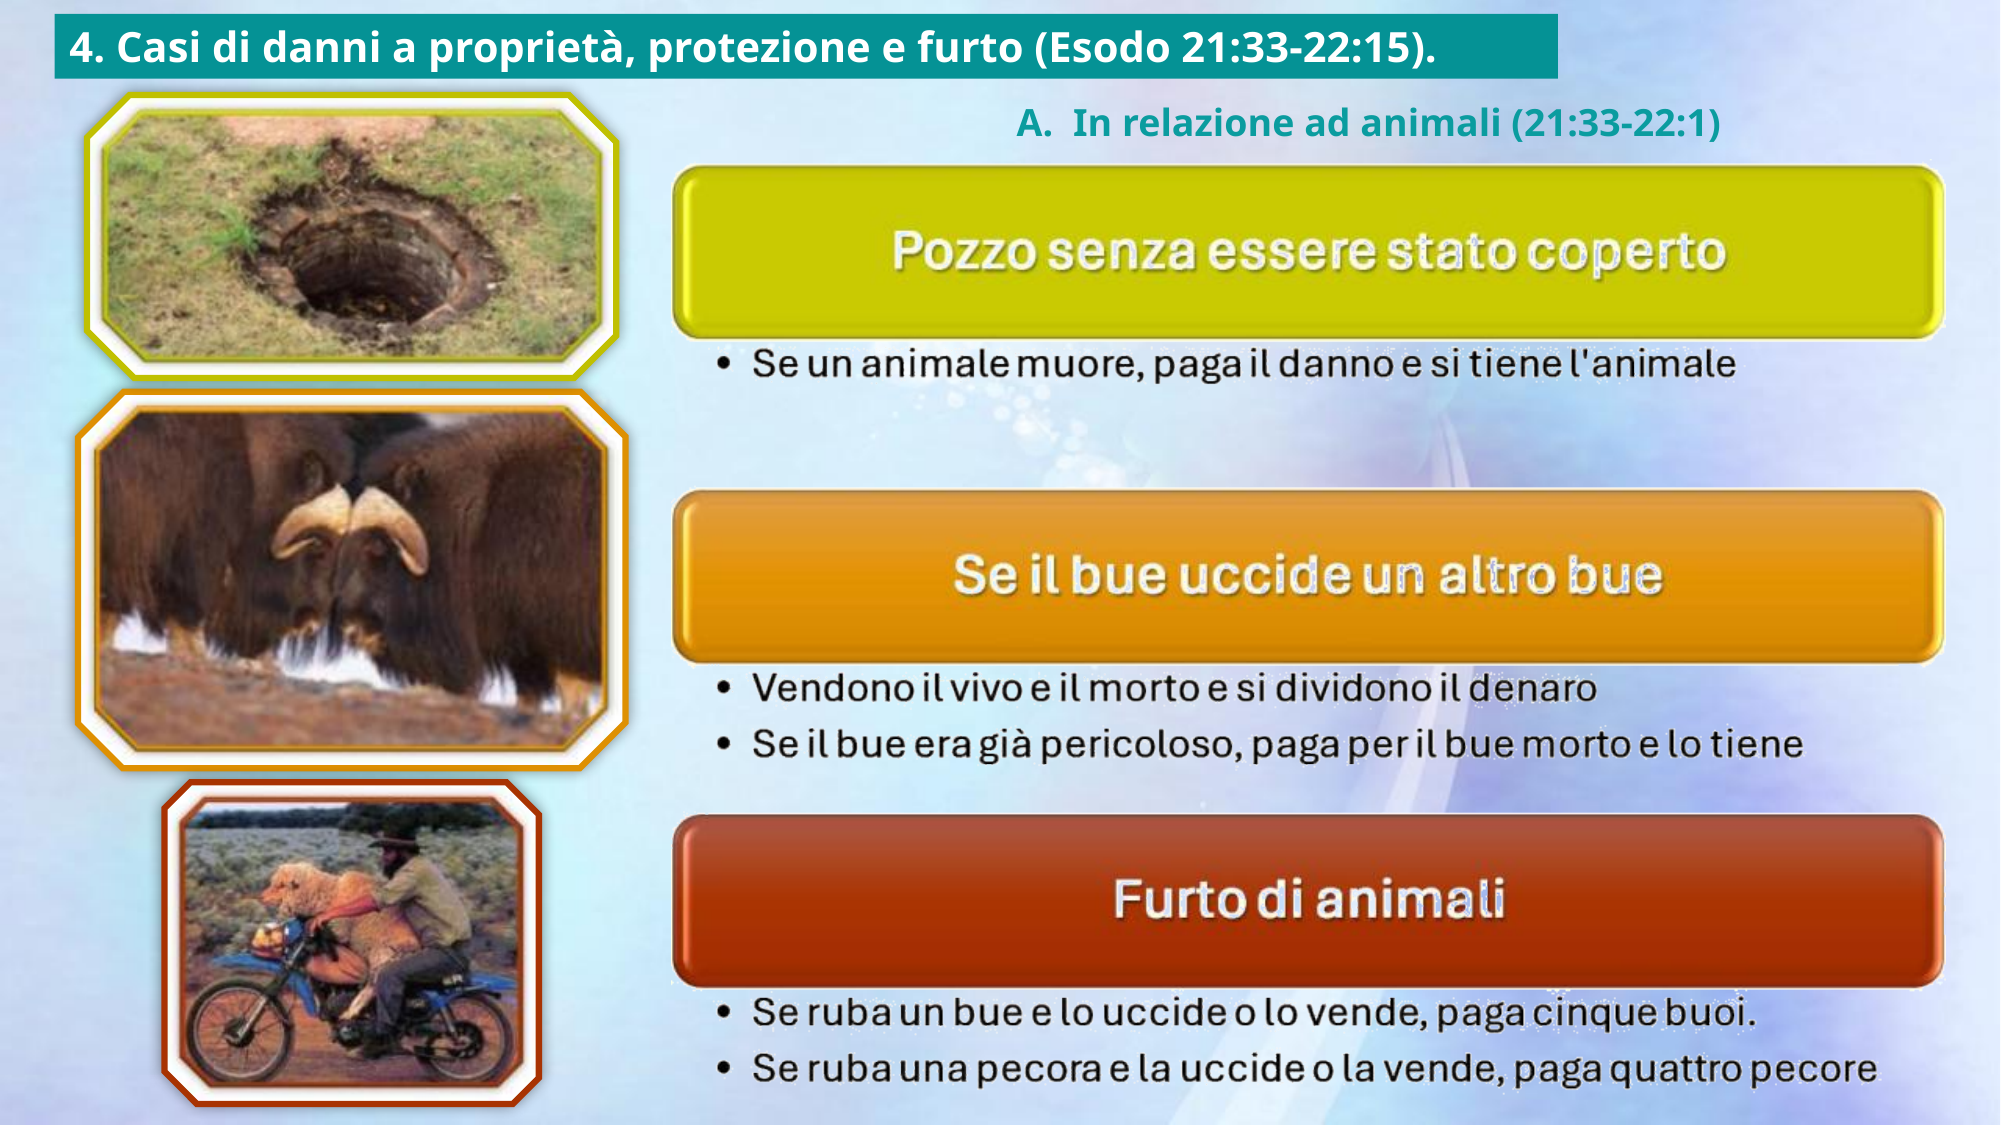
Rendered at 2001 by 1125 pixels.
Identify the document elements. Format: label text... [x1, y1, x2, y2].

picture [0, 0, 2001, 1125]
text_box 4. Casi di danni a proprietà, protezione e furto (Esodo 21:33-22:15). [54, 13, 1559, 80]
text_box In relazione ad animali (21:33-22:1) [1001, 92, 1842, 152]
